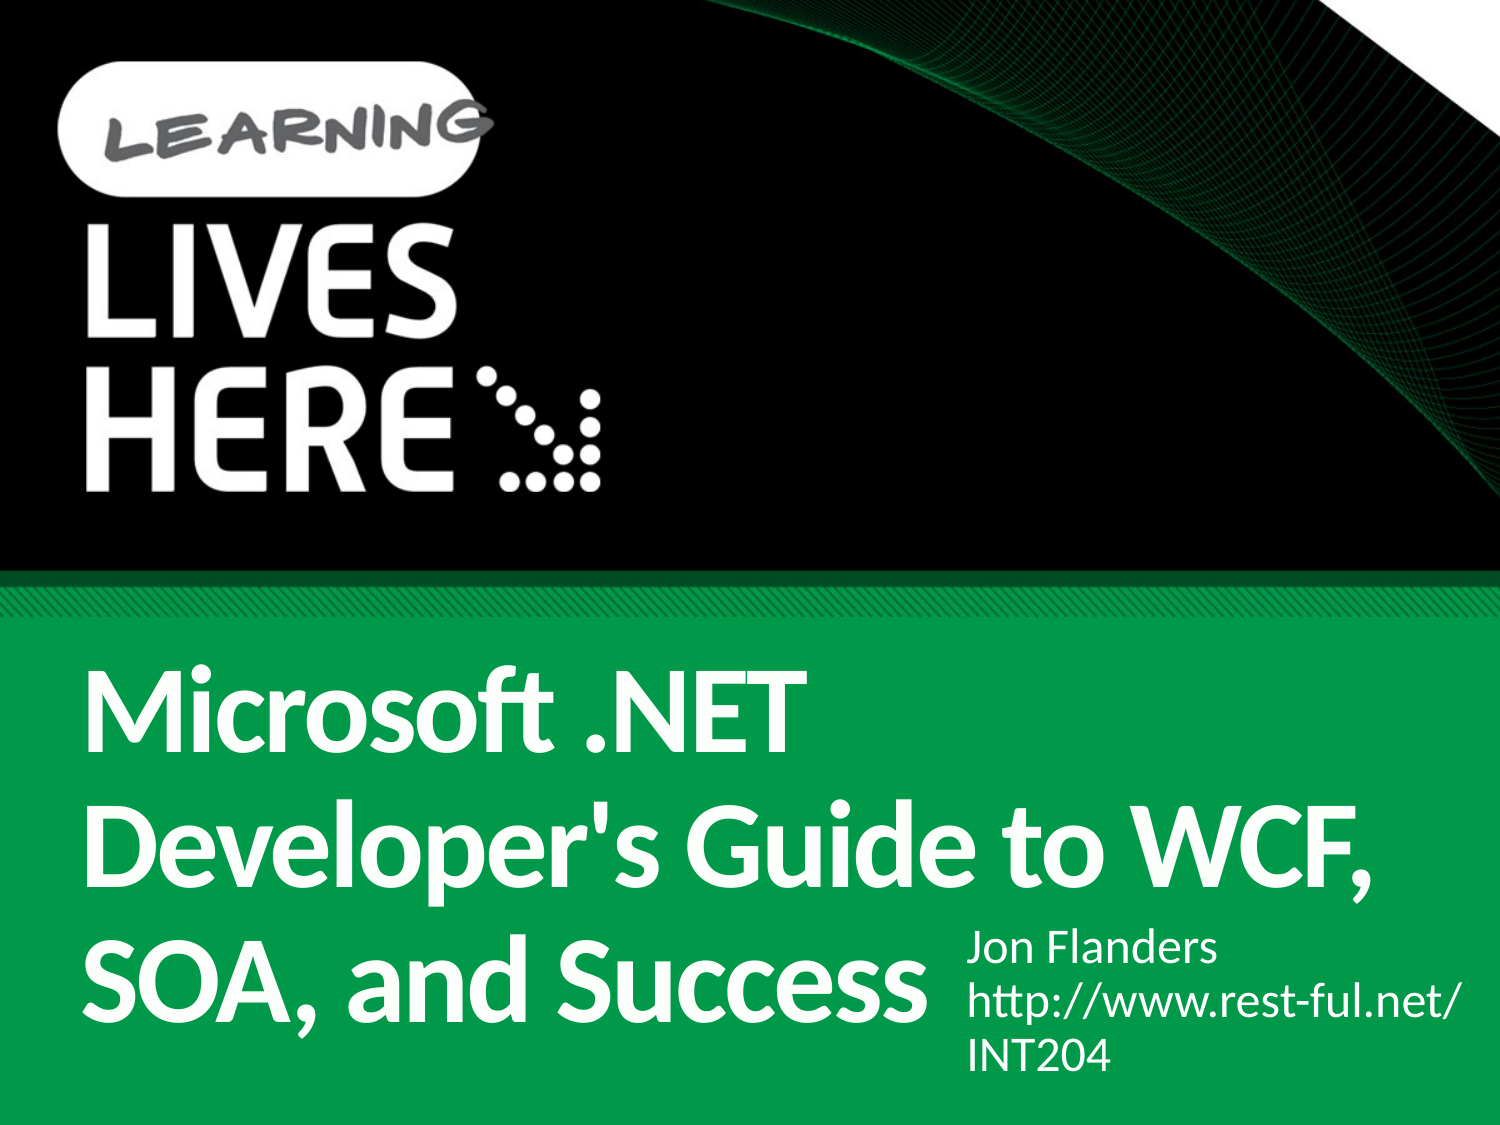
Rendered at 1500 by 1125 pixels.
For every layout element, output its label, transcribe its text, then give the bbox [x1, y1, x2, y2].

picture [0, 0, 1500, 1125]
subtitle Jon Flanders http://www.rest-ful.net/ INT204 [966, 920, 1500, 997]
title Microsoft .NET Developer's Guide to WCF, SOA, and Success [80, 644, 1380, 864]
